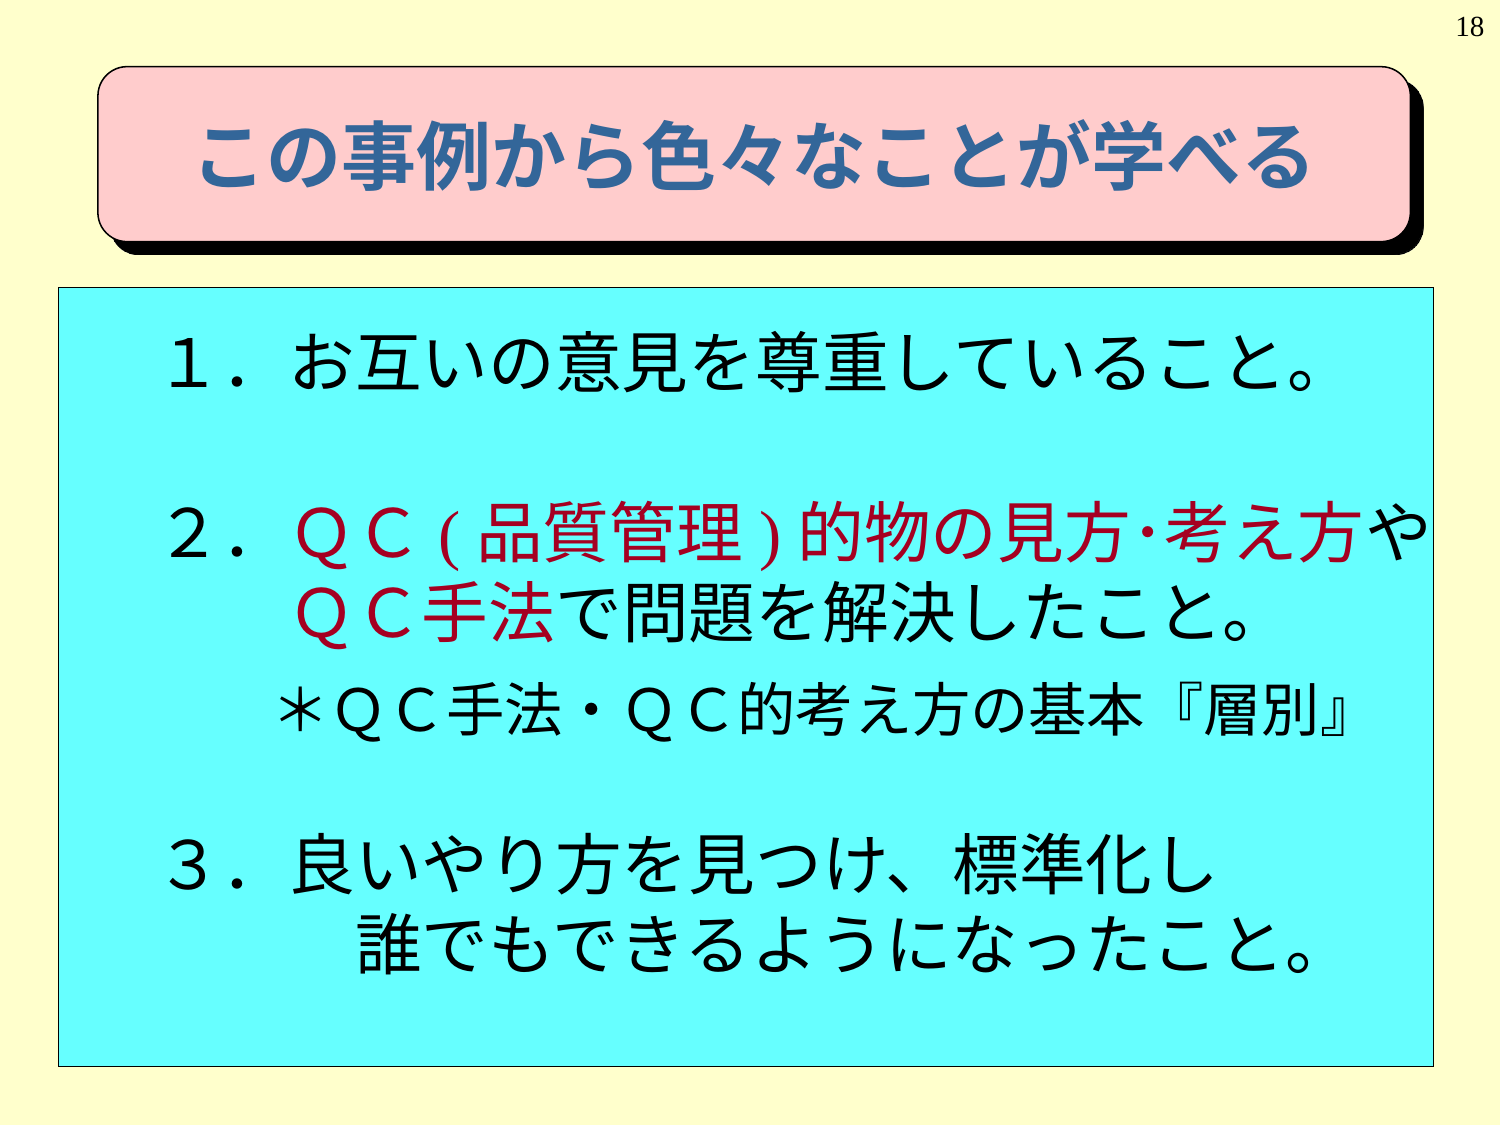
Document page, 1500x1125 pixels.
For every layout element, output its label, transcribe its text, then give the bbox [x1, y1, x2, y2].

slide_number 18 [1187, 0, 1500, 75]
text_box ３．良いやり方を見つけ、標準化し 誰でもできるようになったこと。 [140, 812, 1416, 994]
text_box [58, 287, 1434, 1067]
text_box １．お互いの意見を尊重していること。 [140, 304, 1416, 417]
text_box ２．ＱＣ(品質管理)的物の見方･考え方や ＱＣ手法で問題を解決したこと。 ＊ＱＣ手法・ＱＣ的考え方の基本『層別』 [140, 437, 1416, 796]
text_box この事例から色々なことが学べる [97, 66, 1411, 242]
